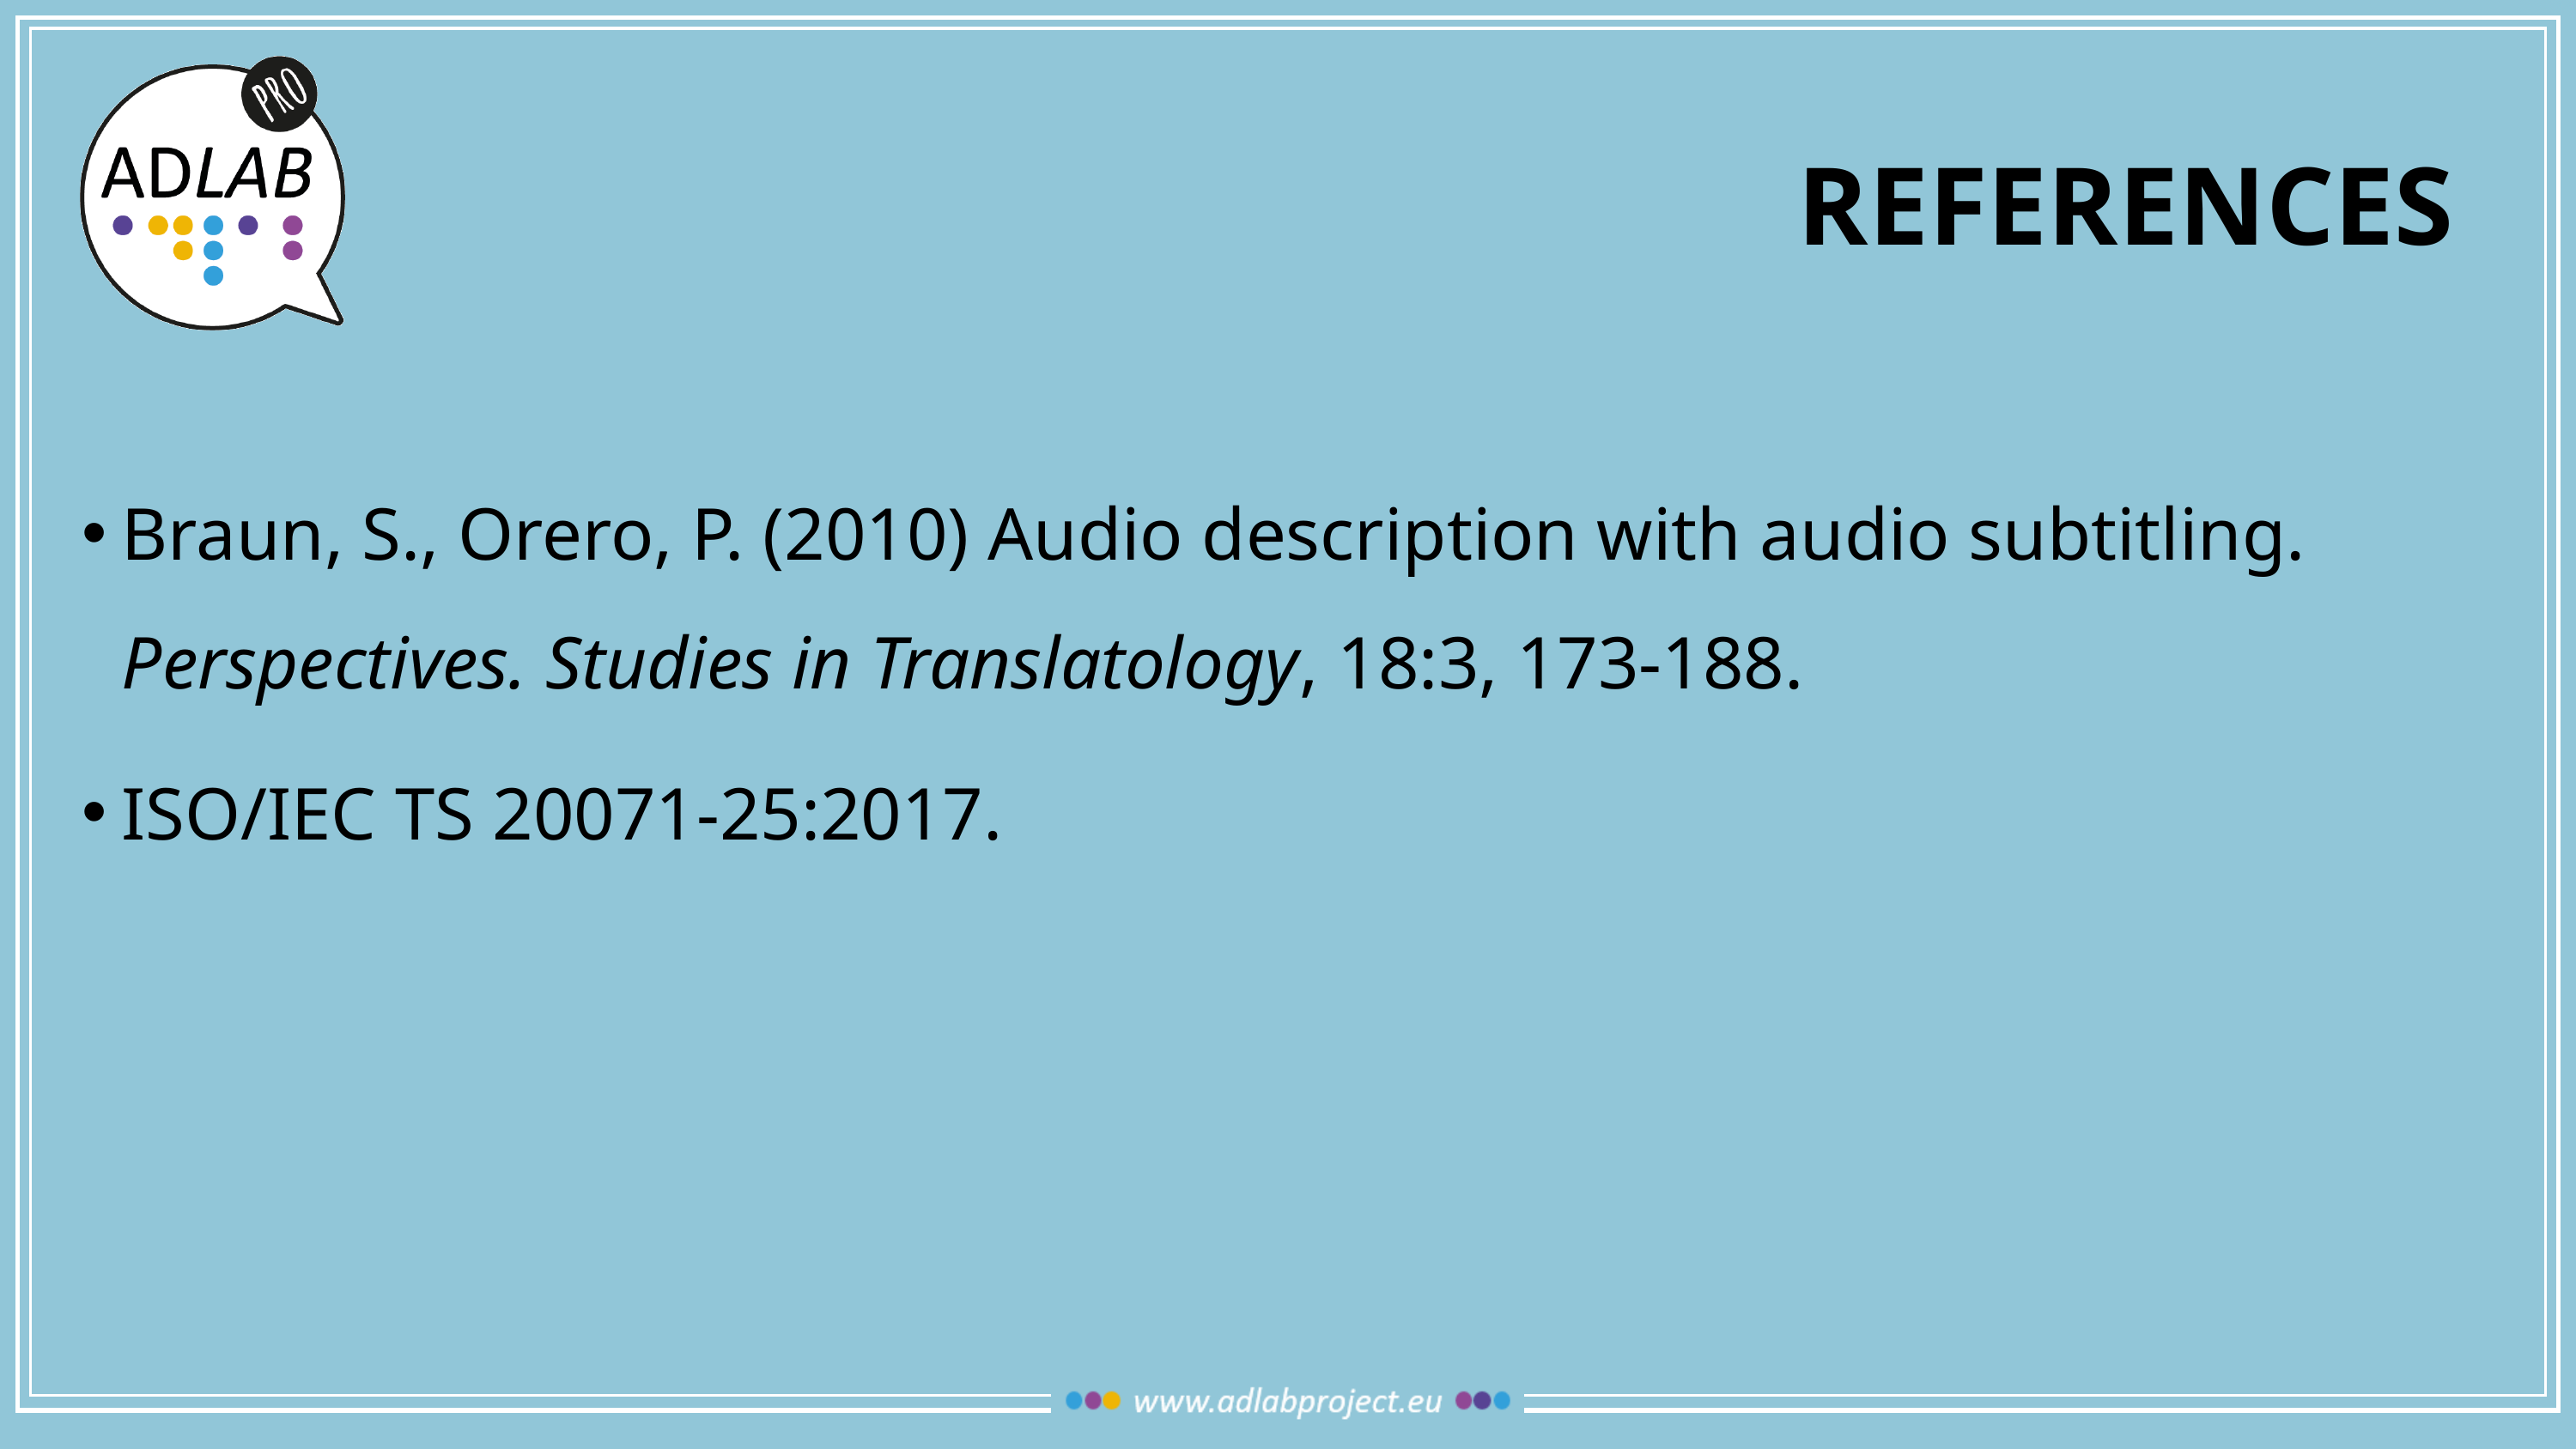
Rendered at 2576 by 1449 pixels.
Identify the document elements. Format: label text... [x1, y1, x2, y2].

title references [384, 70, 2467, 351]
picture [1051, 1378, 1524, 1429]
picture [72, 49, 353, 330]
list Braun, S., Orero, P. (2010) Audio description with audio subtitling. Perspectives. Studies in Translatology, 18:3, 173-188. ISO/IEC TS 20071-25:2017. [70, 440, 2519, 1095]
